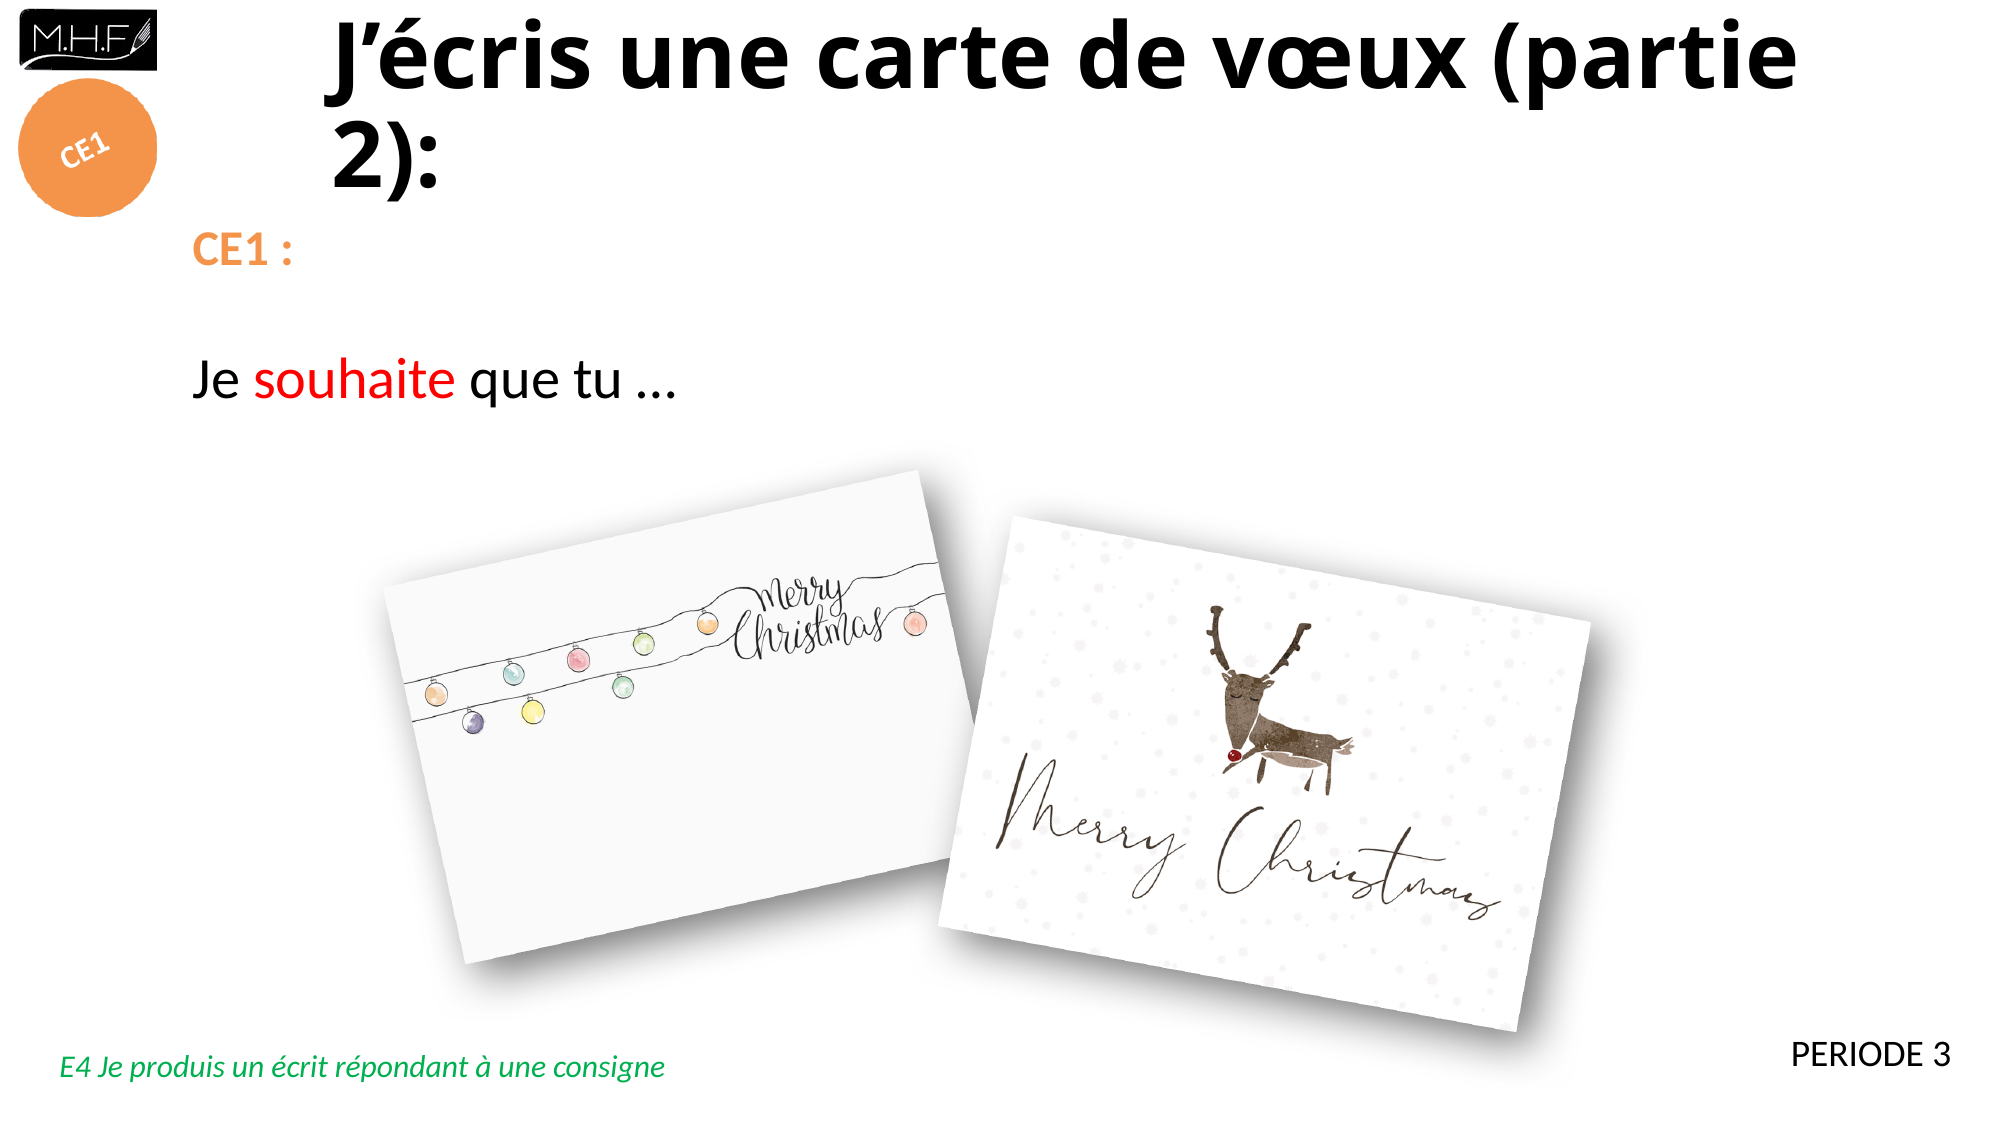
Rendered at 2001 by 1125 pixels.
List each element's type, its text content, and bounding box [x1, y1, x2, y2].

picture [16, 7, 157, 74]
picture [18, 78, 157, 218]
title J’écris une carte de vœux (partie 2): [316, 0, 1863, 218]
text_box CE1 : Je souhaite que tu … [177, 207, 756, 480]
text_box PERIODE 3 [1362, 1021, 1967, 1082]
picture [384, 471, 1590, 1032]
text_box E4 Je produis un écrit répondant à une consigne [44, 1038, 1346, 1092]
